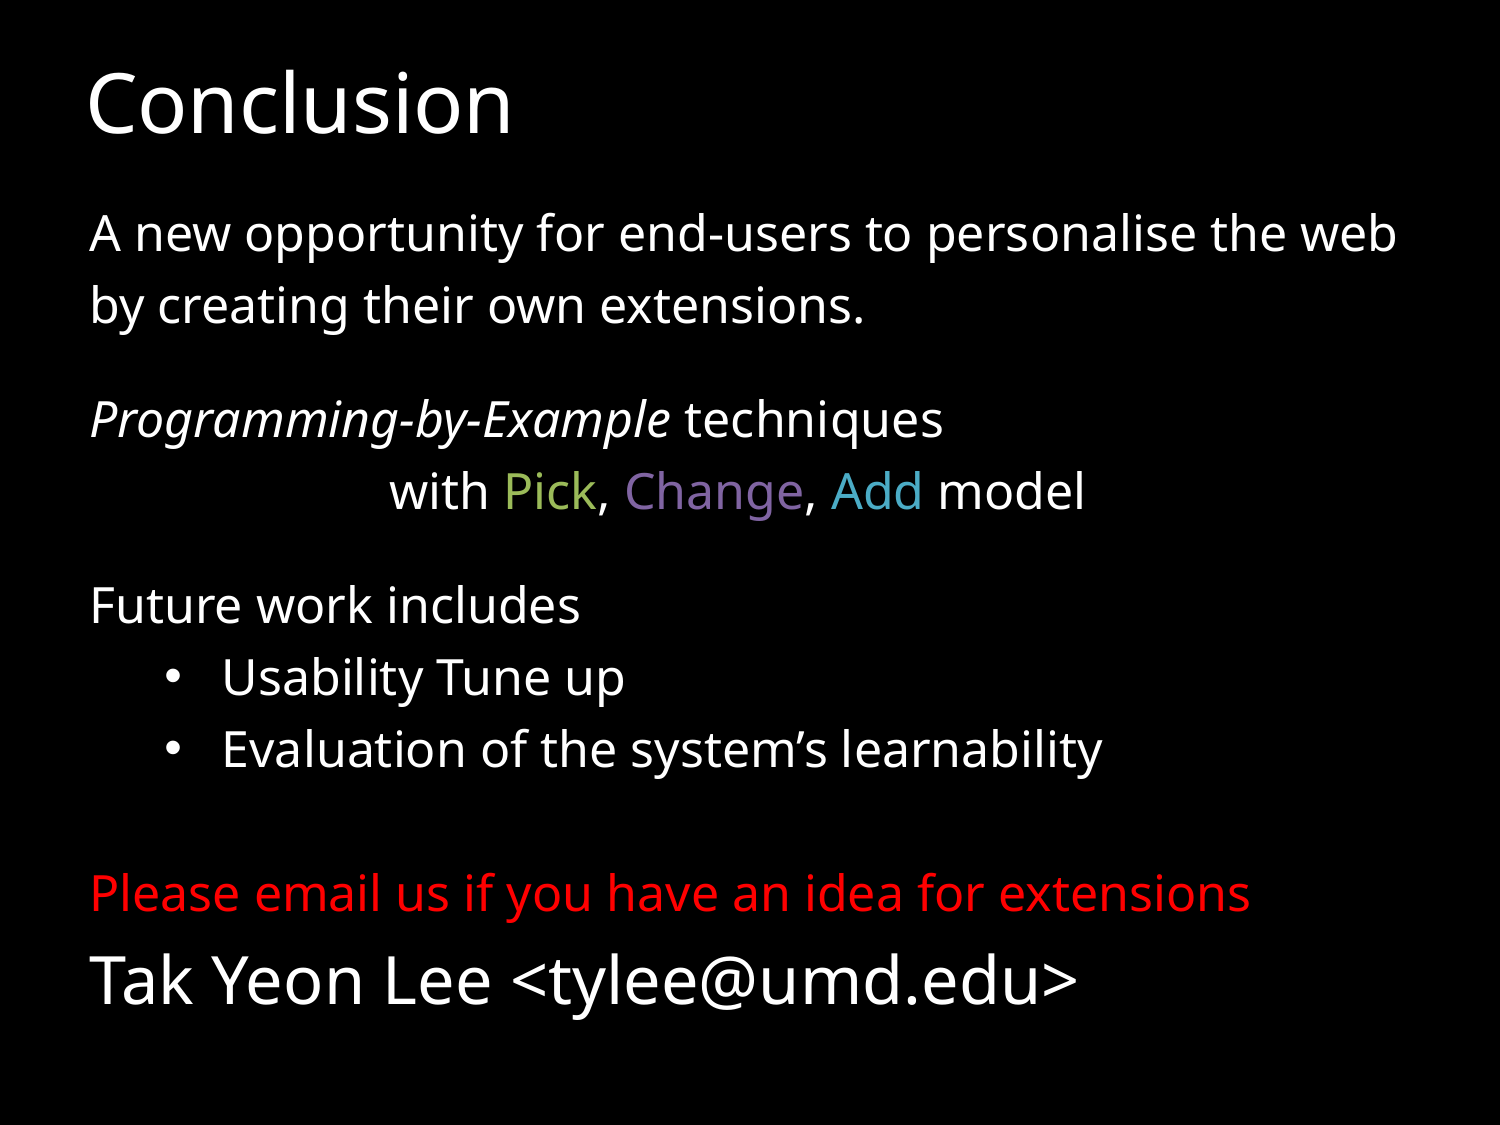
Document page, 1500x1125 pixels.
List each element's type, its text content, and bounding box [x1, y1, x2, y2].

text_box Conclusion [70, 42, 1199, 158]
text_box A new opportunity for end-users to personalise the web by creating their own extensions. Programming-by-Example techniques with Pick, Change, Add model Future work includes Usability Tune up Evaluation of the system’s learnability Please email us if you have an idea for extensions Tak Yeon Lee <tylee@umd.edu> [74, 182, 1429, 1025]
